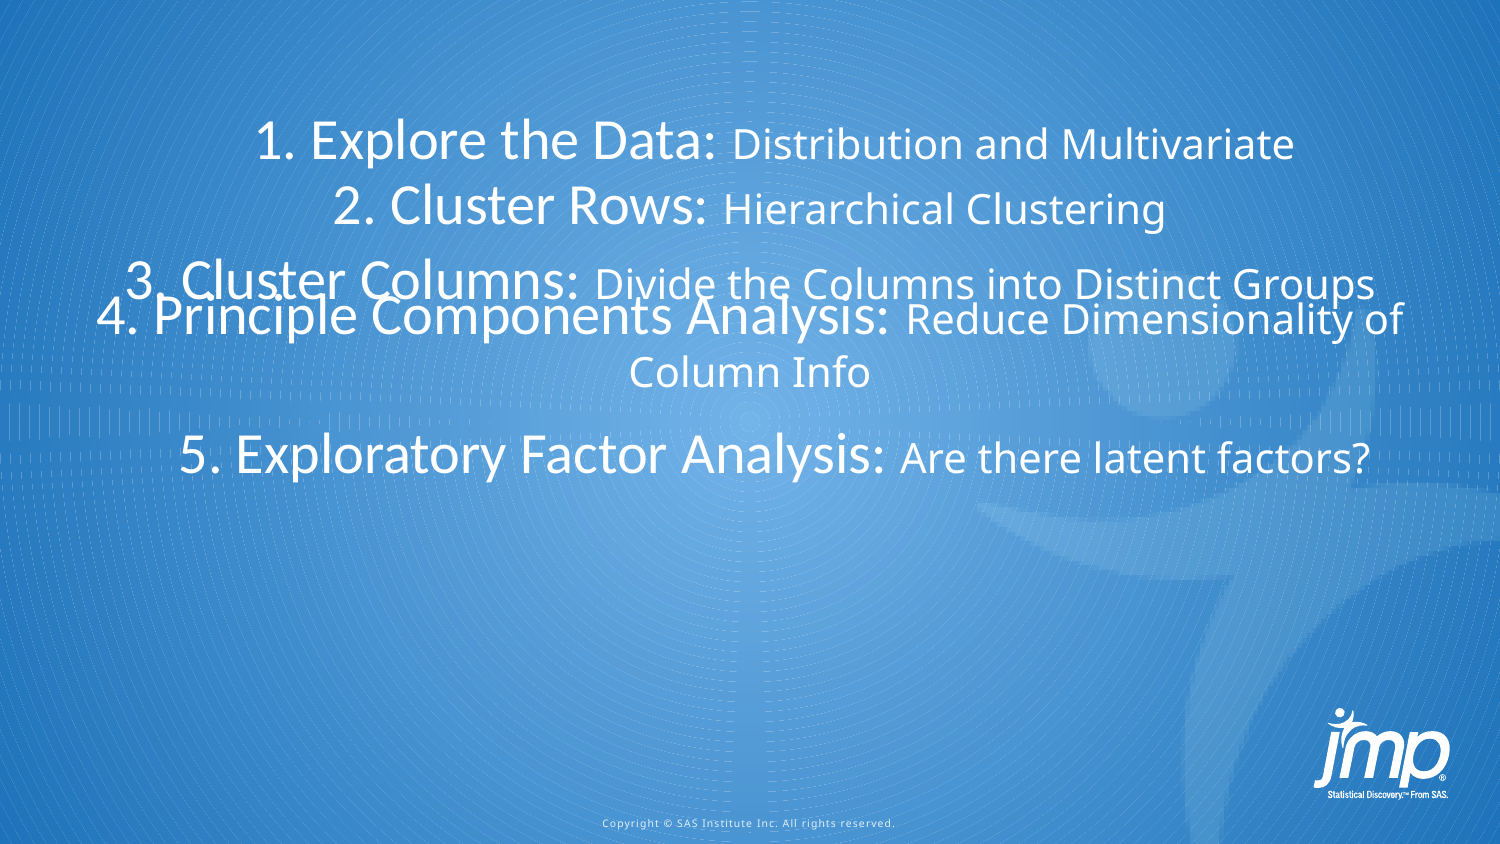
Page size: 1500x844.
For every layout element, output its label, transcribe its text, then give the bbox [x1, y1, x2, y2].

text_box 1. Explore the Data: Distribution and Multivariate [99, 94, 1450, 159]
text_box 4. Principle Components Analysis: Reduce Dimensionality of Column Info [0, 399, 1500, 404]
text_box 3. Cluster Columns: Divide the Columns into Distinct Groups [0, 324, 1500, 399]
text_box 5. Exploratory Factor Analysis: Are there latent factors? [24, 407, 1500, 573]
text_box 2. Cluster Rows: Hierarchical Clustering [0, 159, 1500, 324]
